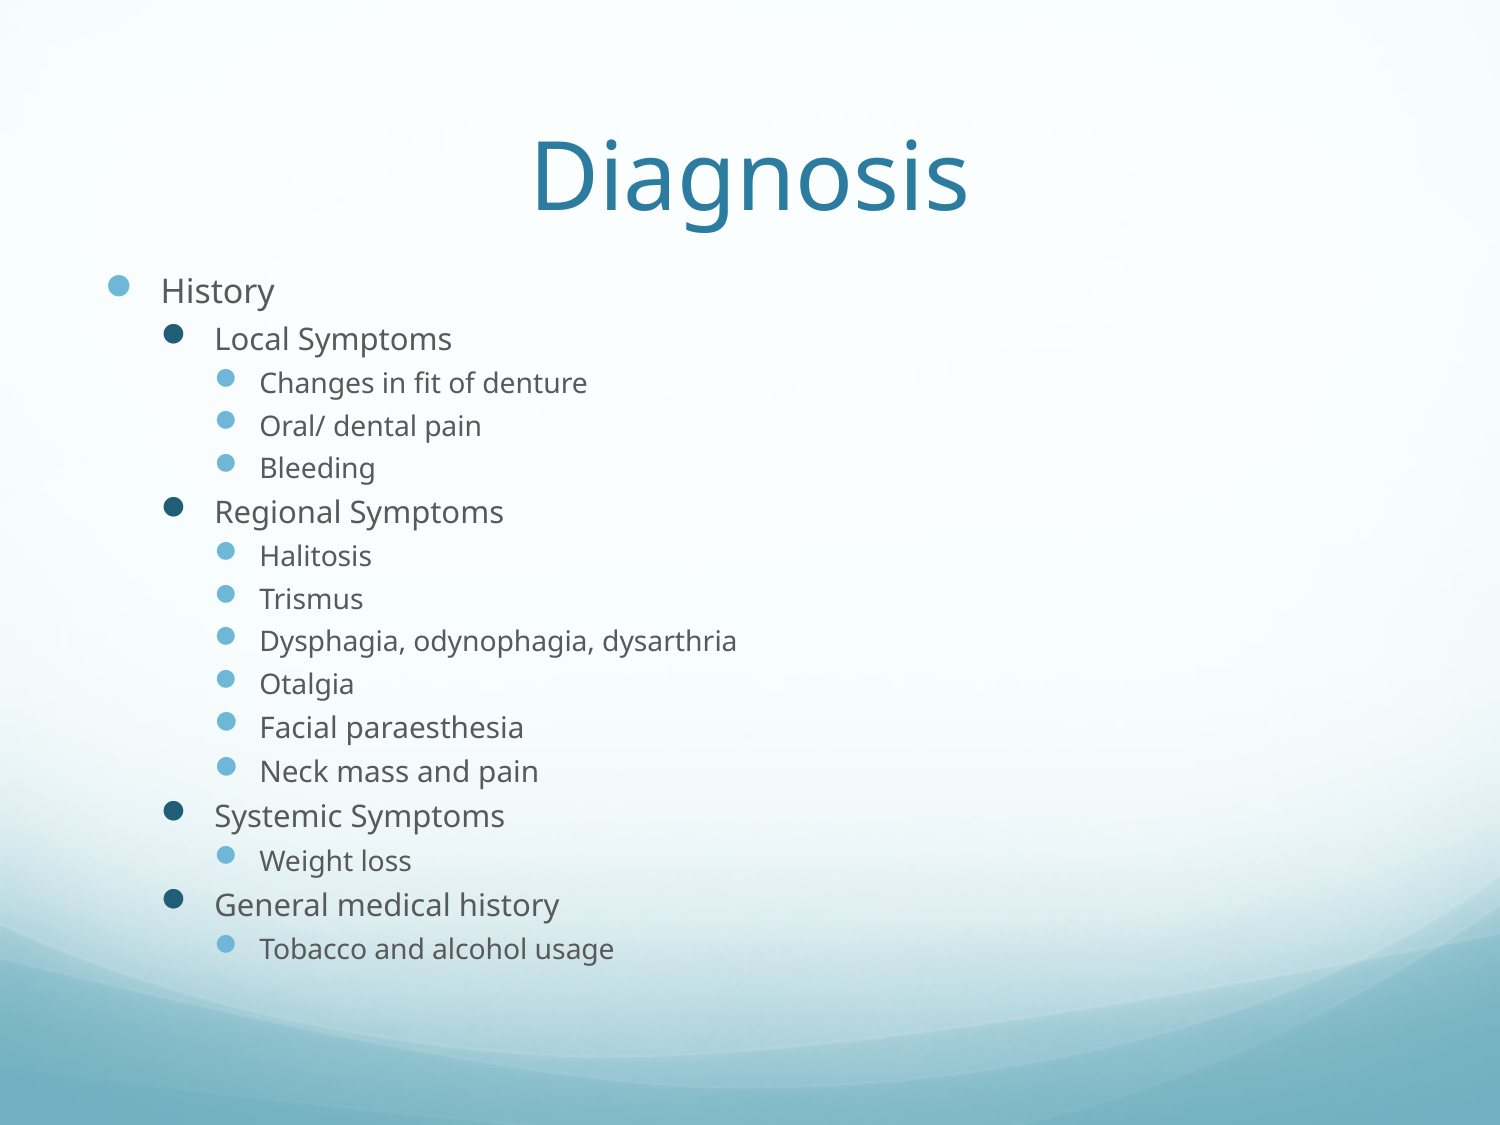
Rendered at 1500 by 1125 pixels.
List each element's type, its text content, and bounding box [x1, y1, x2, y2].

title Diagnosis [90, 17, 1410, 237]
list History Local Symptoms Changes in fit of denture Oral/ dental pain Bleeding Regional Symptoms Halitosis Trismus Dysphagia, odynophagia, dysarthria Otalgia Facial paraesthesia Neck mass and pain Systemic Symptoms Weight loss General medical history Tobacco and alcohol usage [90, 262, 1410, 975]
